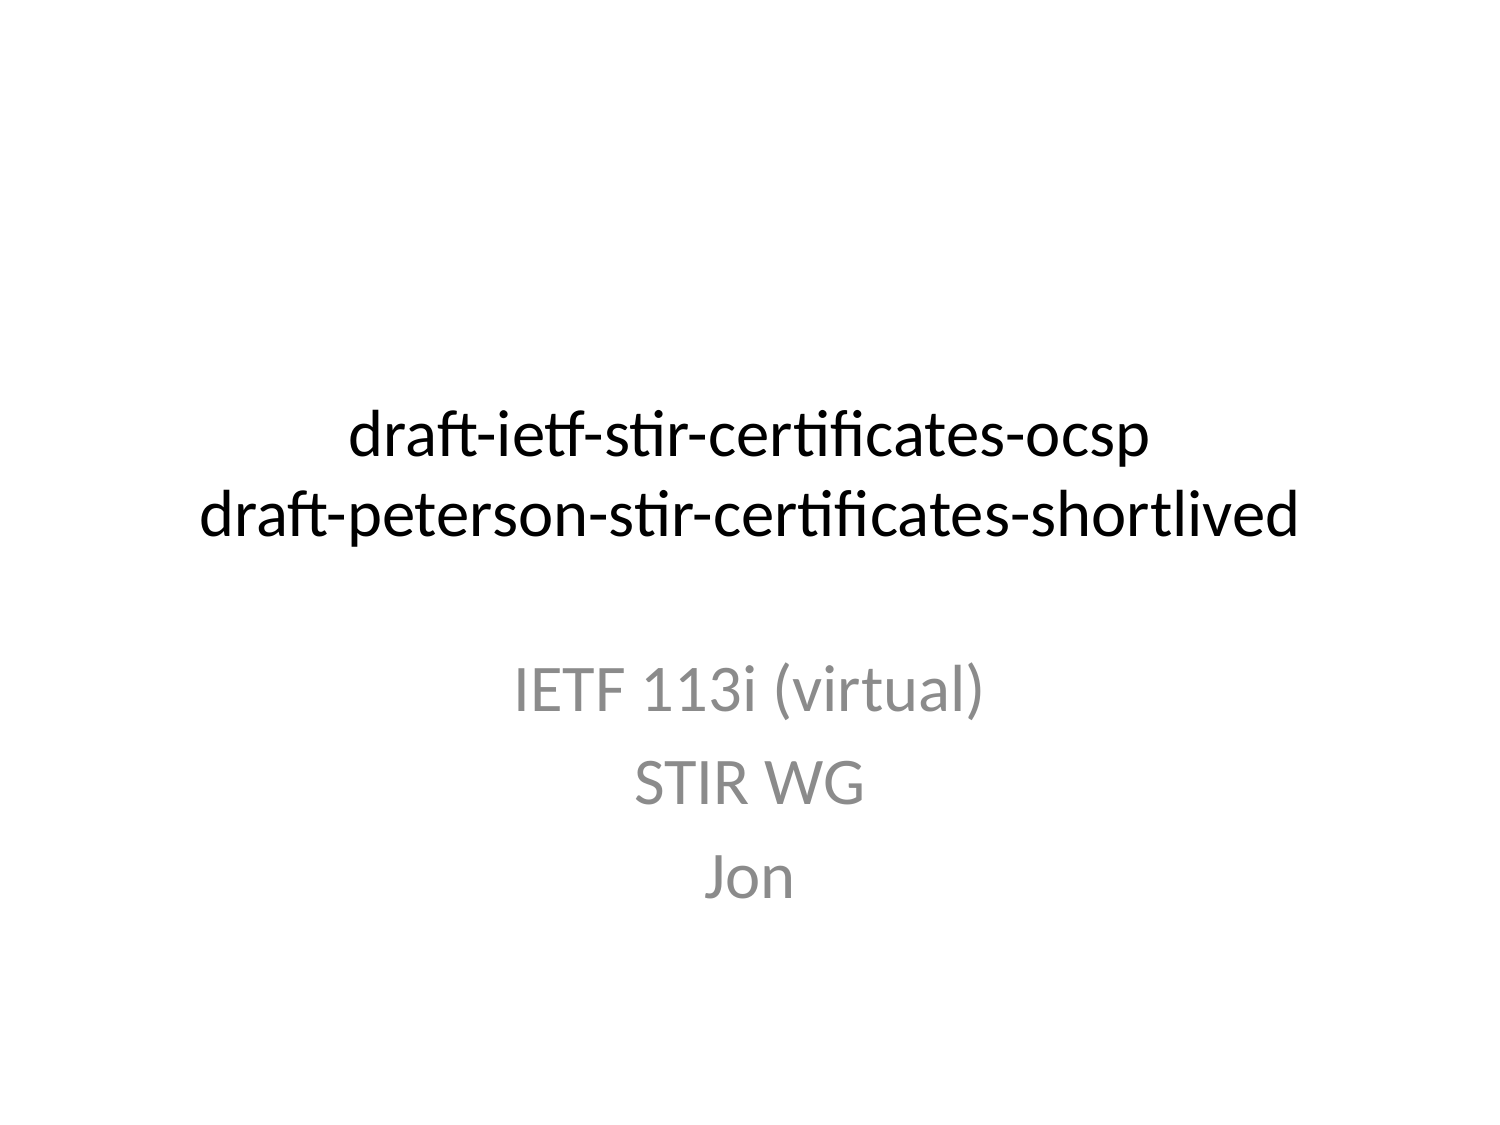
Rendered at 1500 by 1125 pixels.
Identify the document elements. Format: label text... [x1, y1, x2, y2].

title draft-ietf-stir-certificates-ocsp draft-peterson-stir-certificates-shortlived [112, 349, 1388, 591]
subtitle IETF 113i (virtual) STIR WG Jon [225, 637, 1275, 925]
